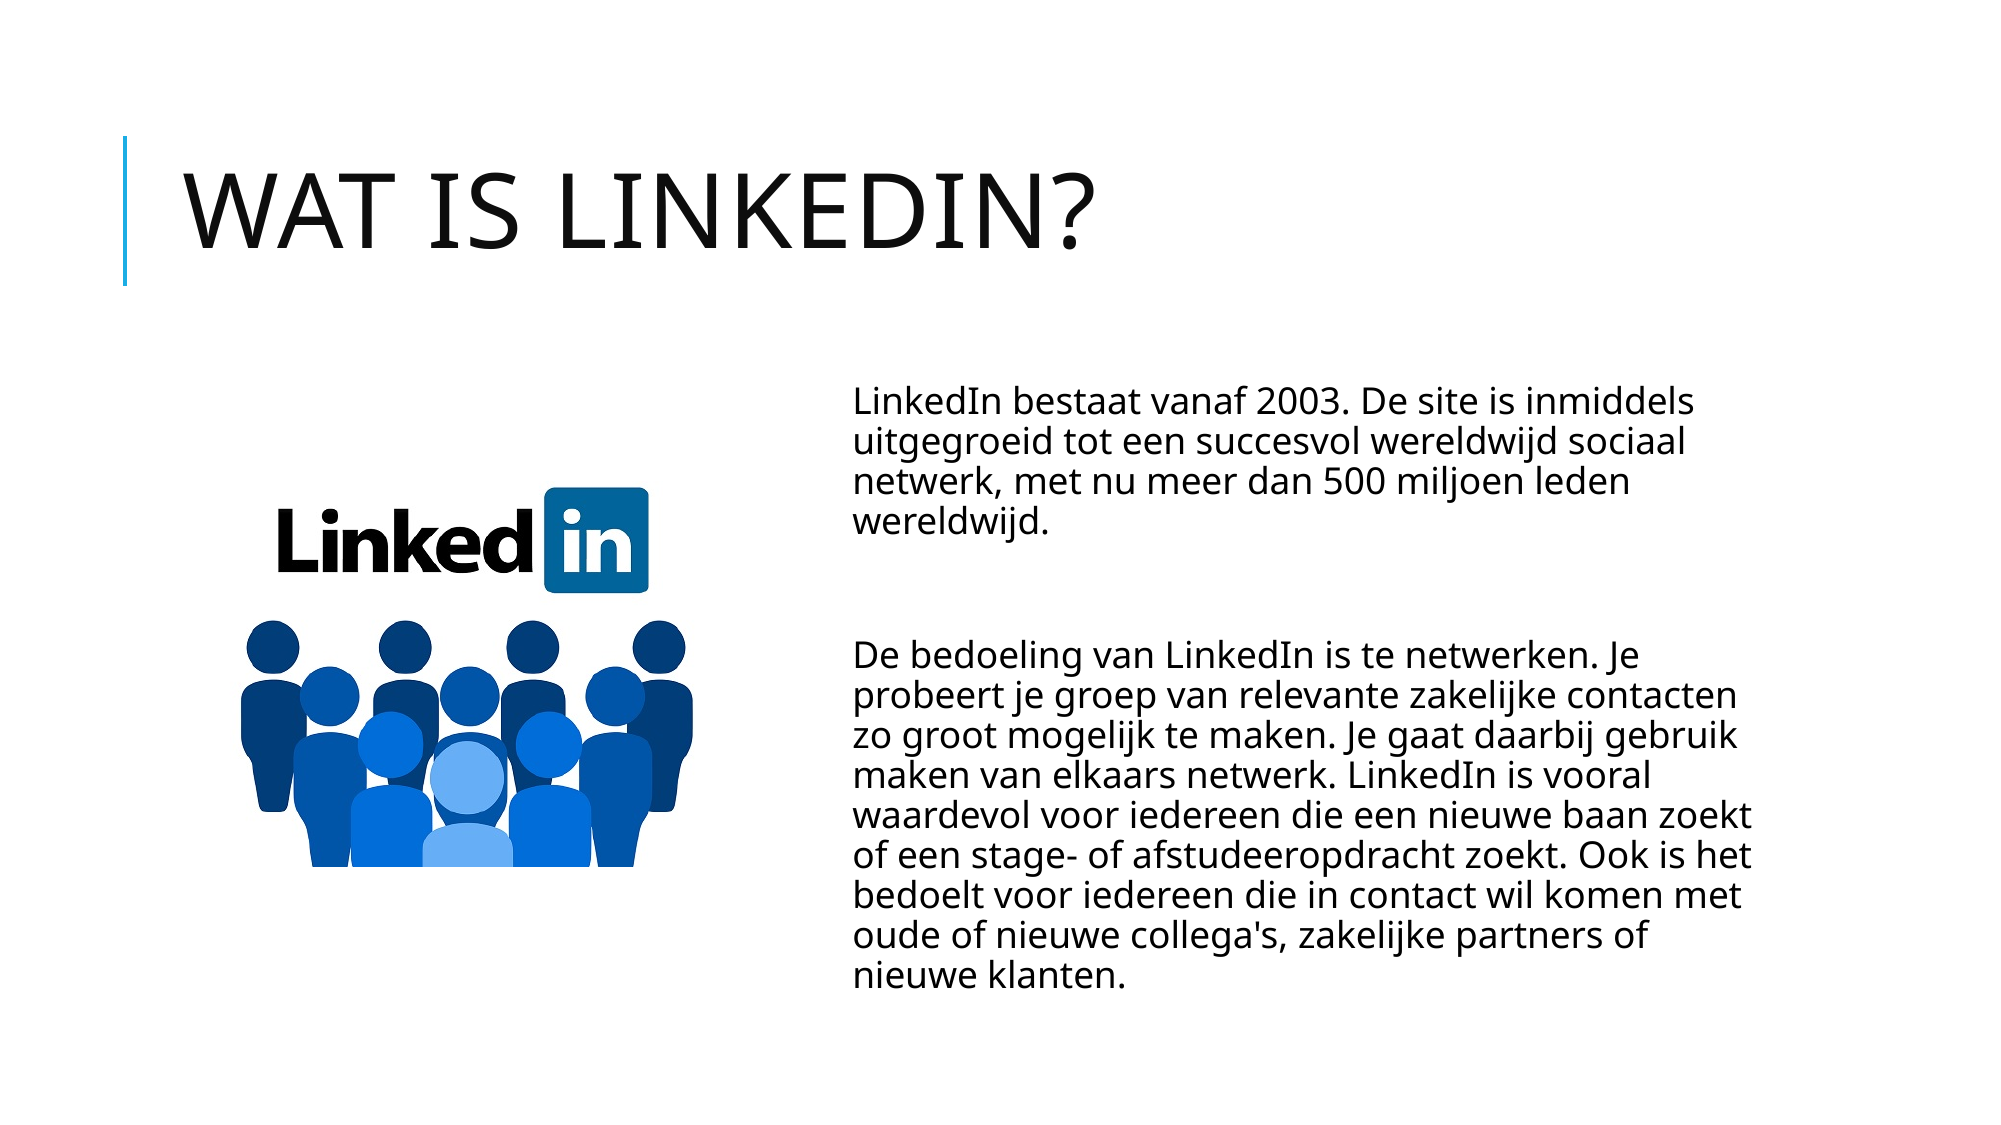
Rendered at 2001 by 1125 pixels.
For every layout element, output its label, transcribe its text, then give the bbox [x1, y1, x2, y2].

list LinkedIn bestaat vanaf 2003. De site is inmiddels uitgegroeid tot een succesvol wereldwijd sociaal netwerk, met nu meer dan 500 miljoen leden wereldwijd. De bedoeling van LinkedIn is te netwerken. Je probeert je groep van relevante zakelijke contacten zo groot mogelijk te maken. Je gaat daarbij gebruik maken van elkaars netwerk. LinkedIn is vooral waardevol voor iedereen die een nieuwe baan zoekt of een stage- of afstudeeropdracht zoekt. Ook is het bedoelt voor iedereen die in contact wil komen met oude of nieuwe collega's, zakelijke partners of nieuwe klanten. [830, 375, 1763, 1035]
picture [167, 481, 762, 868]
title Wat is LinkedIN? [168, 96, 1763, 342]
